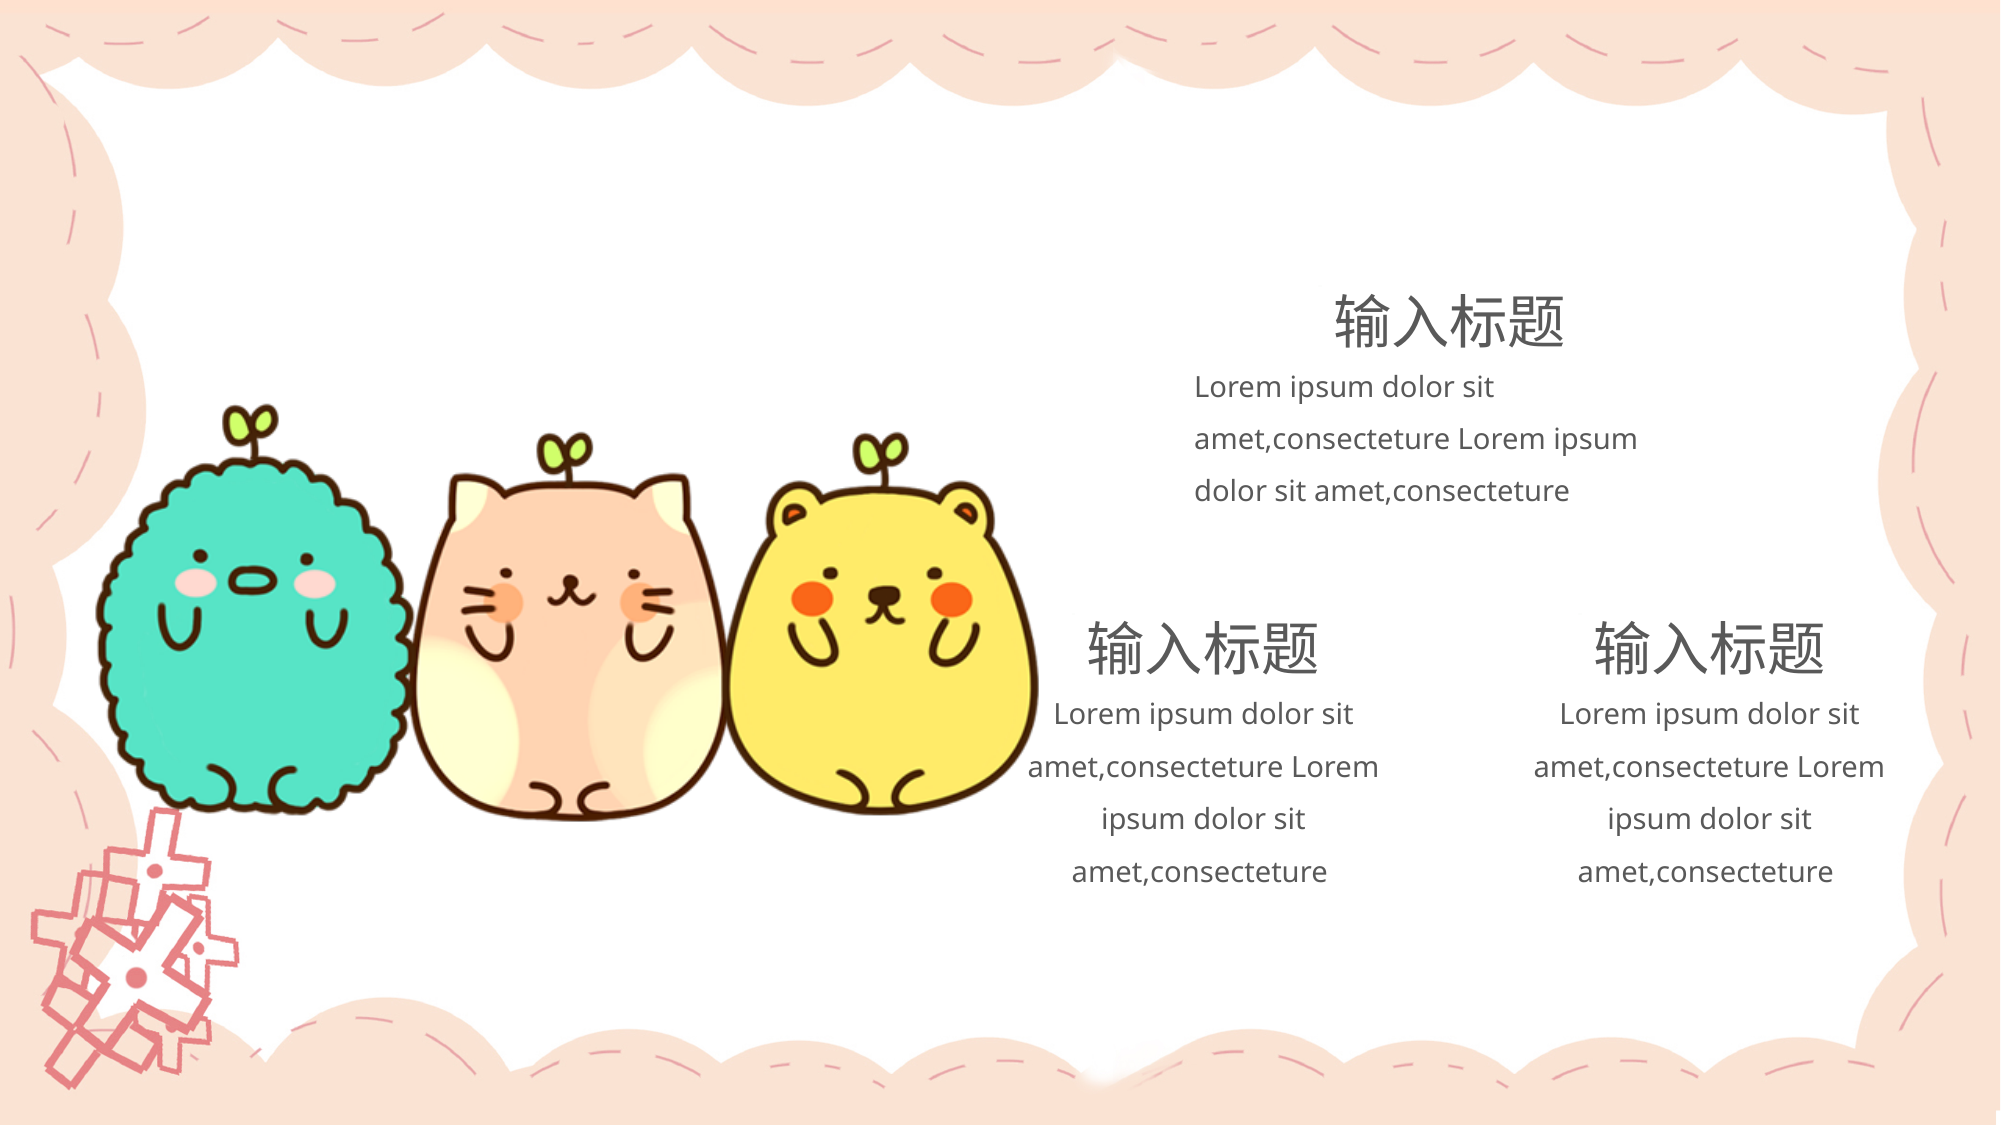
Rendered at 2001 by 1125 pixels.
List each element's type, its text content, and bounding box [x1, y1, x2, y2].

text_box Lorem ipsum dolor sit amet,consecteture Lorem ipsum dolor sit amet,consecteture [1179, 343, 1721, 516]
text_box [971, 605, 1436, 845]
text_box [1477, 605, 1942, 845]
picture [0, 0, 2001, 1125]
text_box 输入标题 [1318, 277, 1582, 363]
